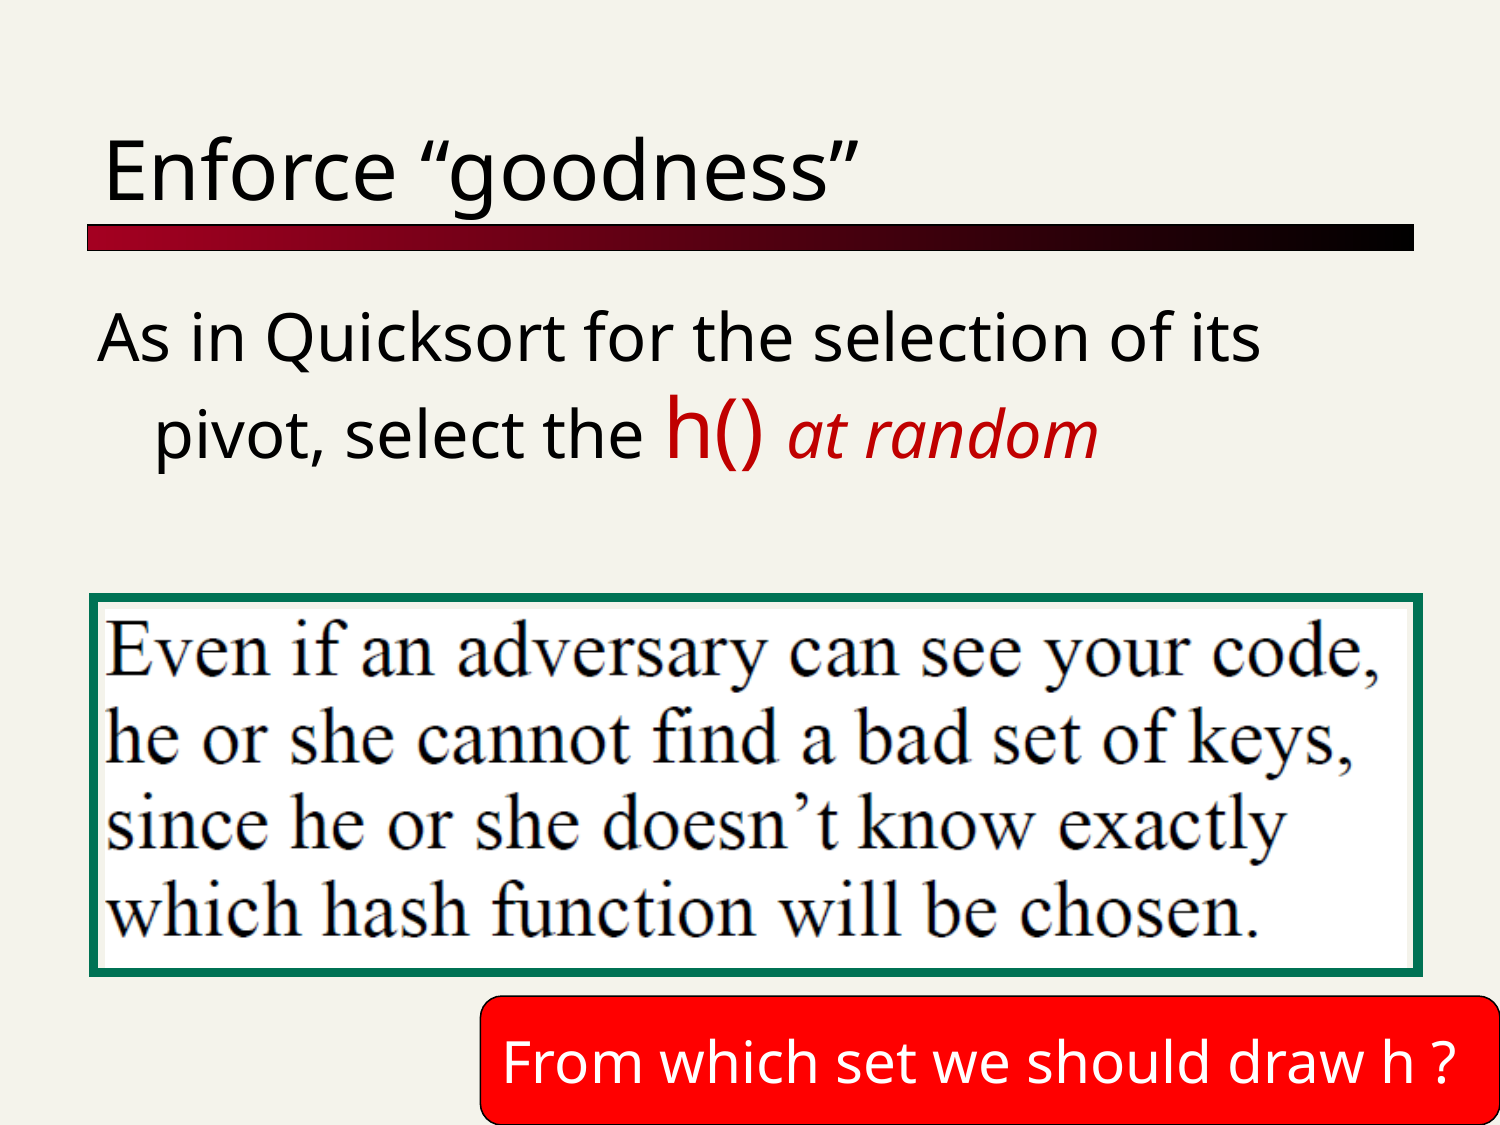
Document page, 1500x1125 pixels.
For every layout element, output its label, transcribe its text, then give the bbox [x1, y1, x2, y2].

picture [105, 609, 1407, 971]
text_box From which set we should draw h ? [480, 996, 1500, 1125]
text_box [93, 597, 1418, 973]
title Enforce “goodness” [87, 62, 1413, 226]
list As in Quicksort for the selection of its pivot, select the h() at random [81, 287, 1442, 563]
